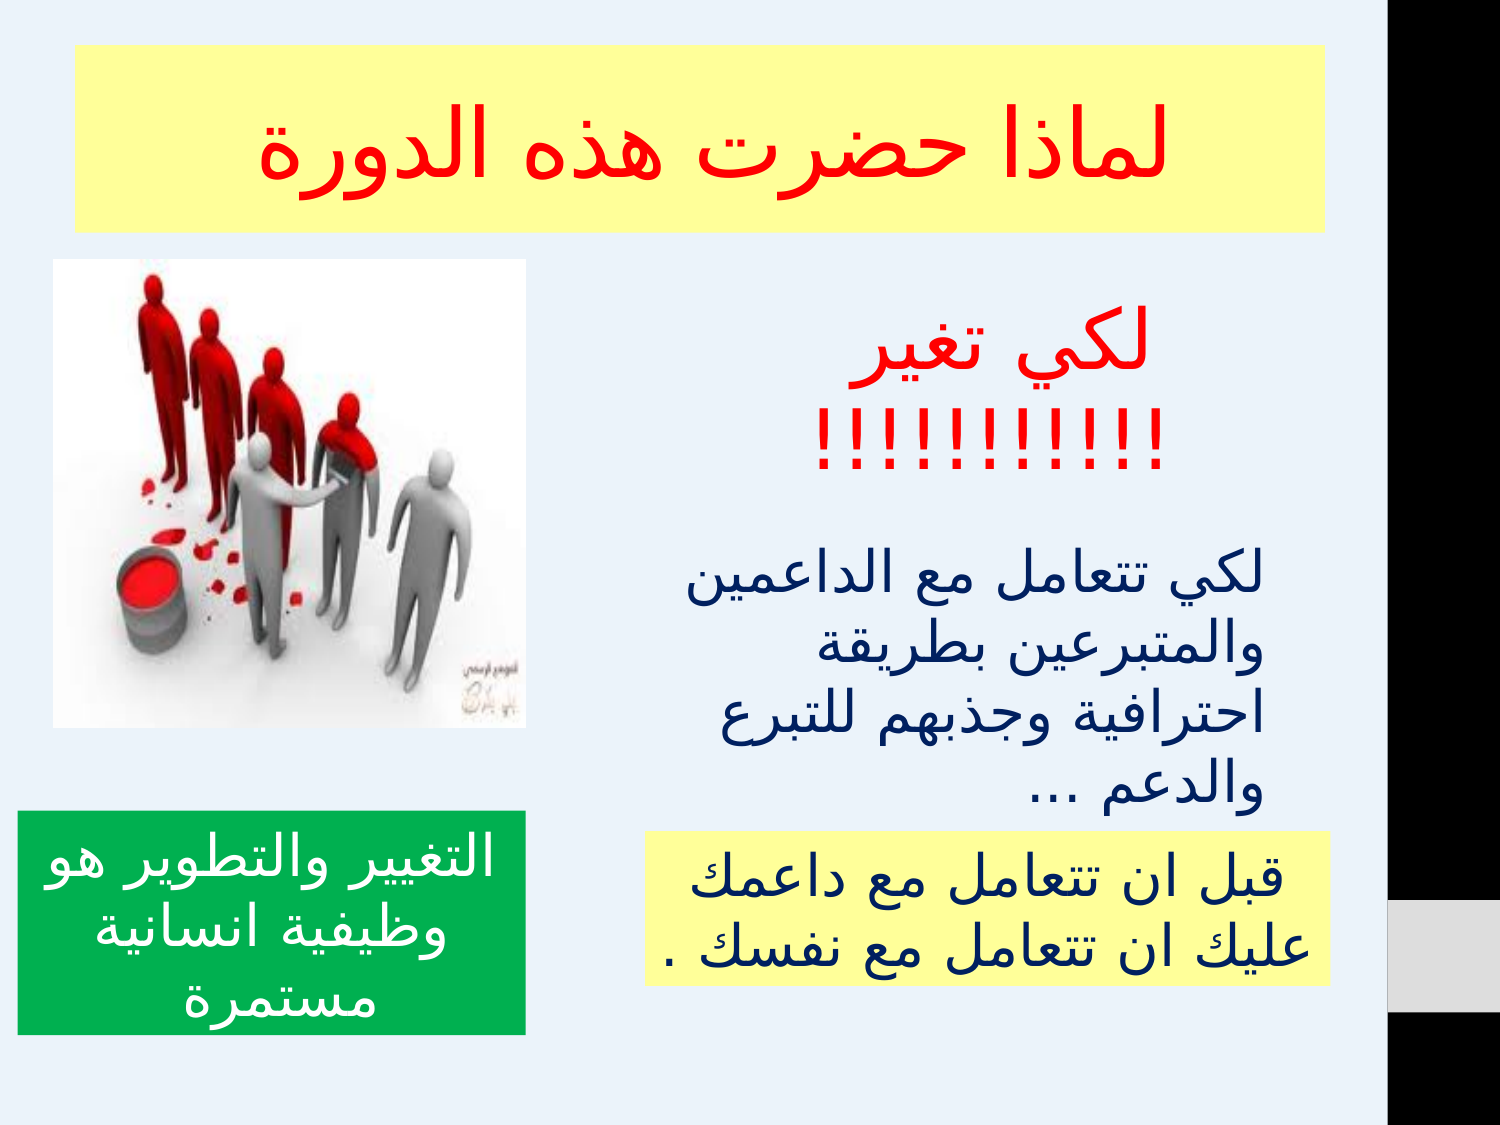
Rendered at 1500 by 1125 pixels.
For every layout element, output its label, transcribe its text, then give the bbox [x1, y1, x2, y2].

text_box لكي تتعامل مع الداعمين والمتبرعين بطريقة احترافية وجذبهم للتبرع والدعم ... [596, 527, 1282, 822]
text_box قبل ان تتعامل مع داعمك عليك ان تتعامل مع نفسك . [645, 831, 1331, 986]
text_box التغيير والتطوير هو وظيفية انسانية مستمرة [17, 810, 526, 1036]
picture [52, 258, 527, 729]
text_box لكي تغير !!!!!!!!!!! [695, 278, 1285, 494]
title لماذا حضرت هذه الدورة [75, 45, 1325, 233]
